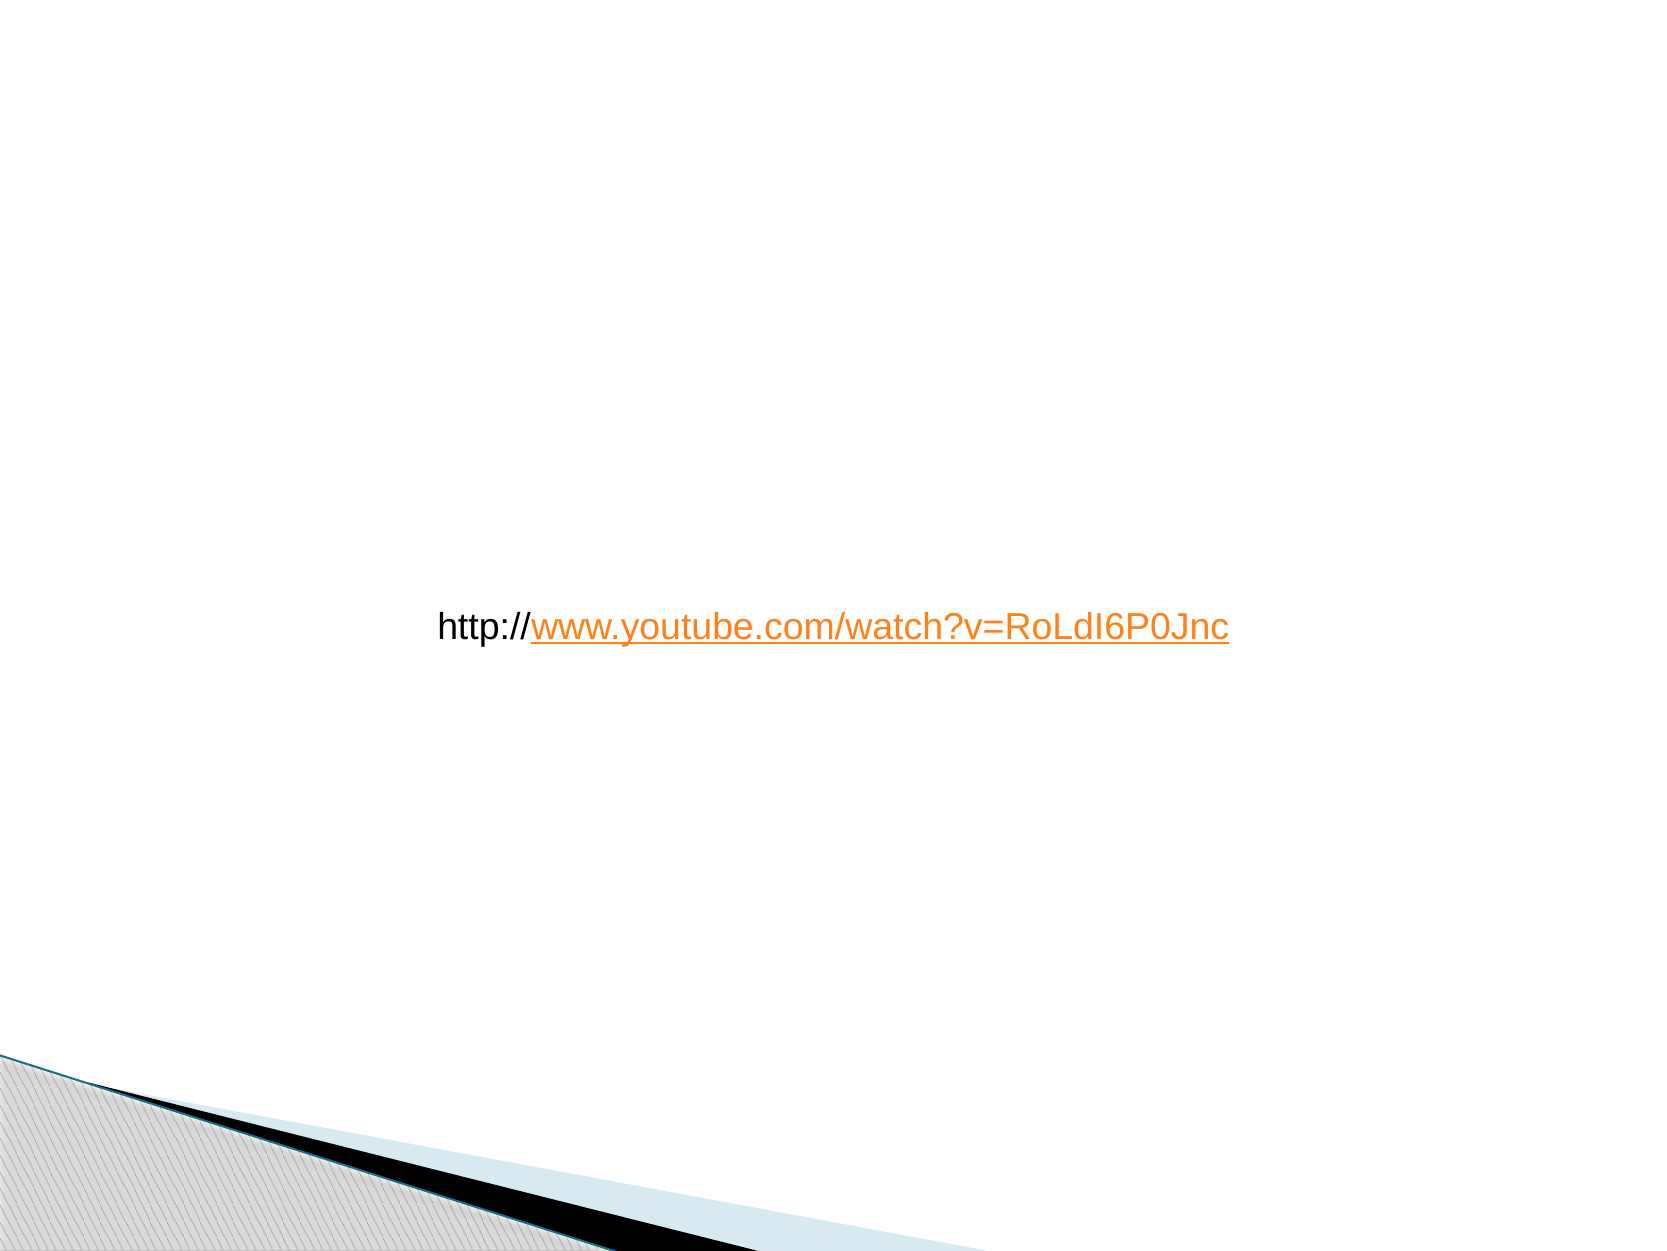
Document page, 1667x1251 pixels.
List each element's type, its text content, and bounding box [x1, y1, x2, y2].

text_box http://www.youtube.com/watch?v=RoLdI6P0Jnc [422, 594, 1245, 655]
